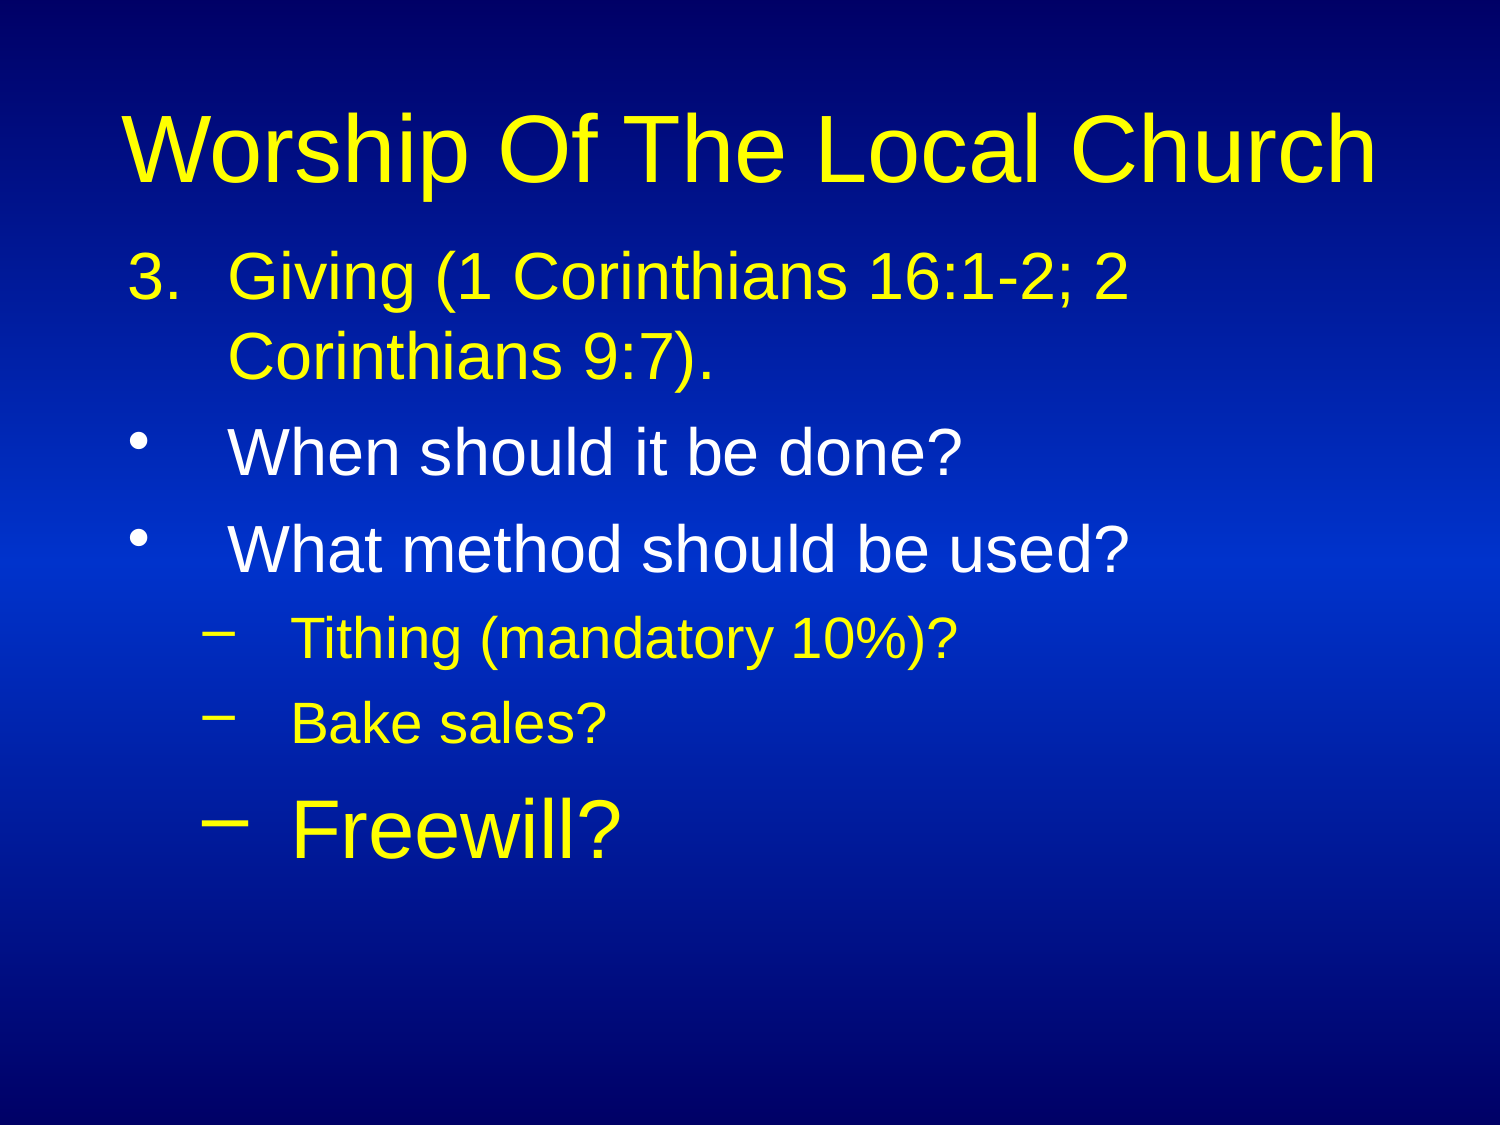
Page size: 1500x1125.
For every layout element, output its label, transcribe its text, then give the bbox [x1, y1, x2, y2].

title Worship Of The Local Church [37, 50, 1463, 238]
list Giving (1 Corinthians 16:1-2; 2 Corinthians 9:7). When should it be done? What method should be used? Tithing (mandatory 10%)? Bake sales? Freewill? [112, 224, 1463, 1125]
